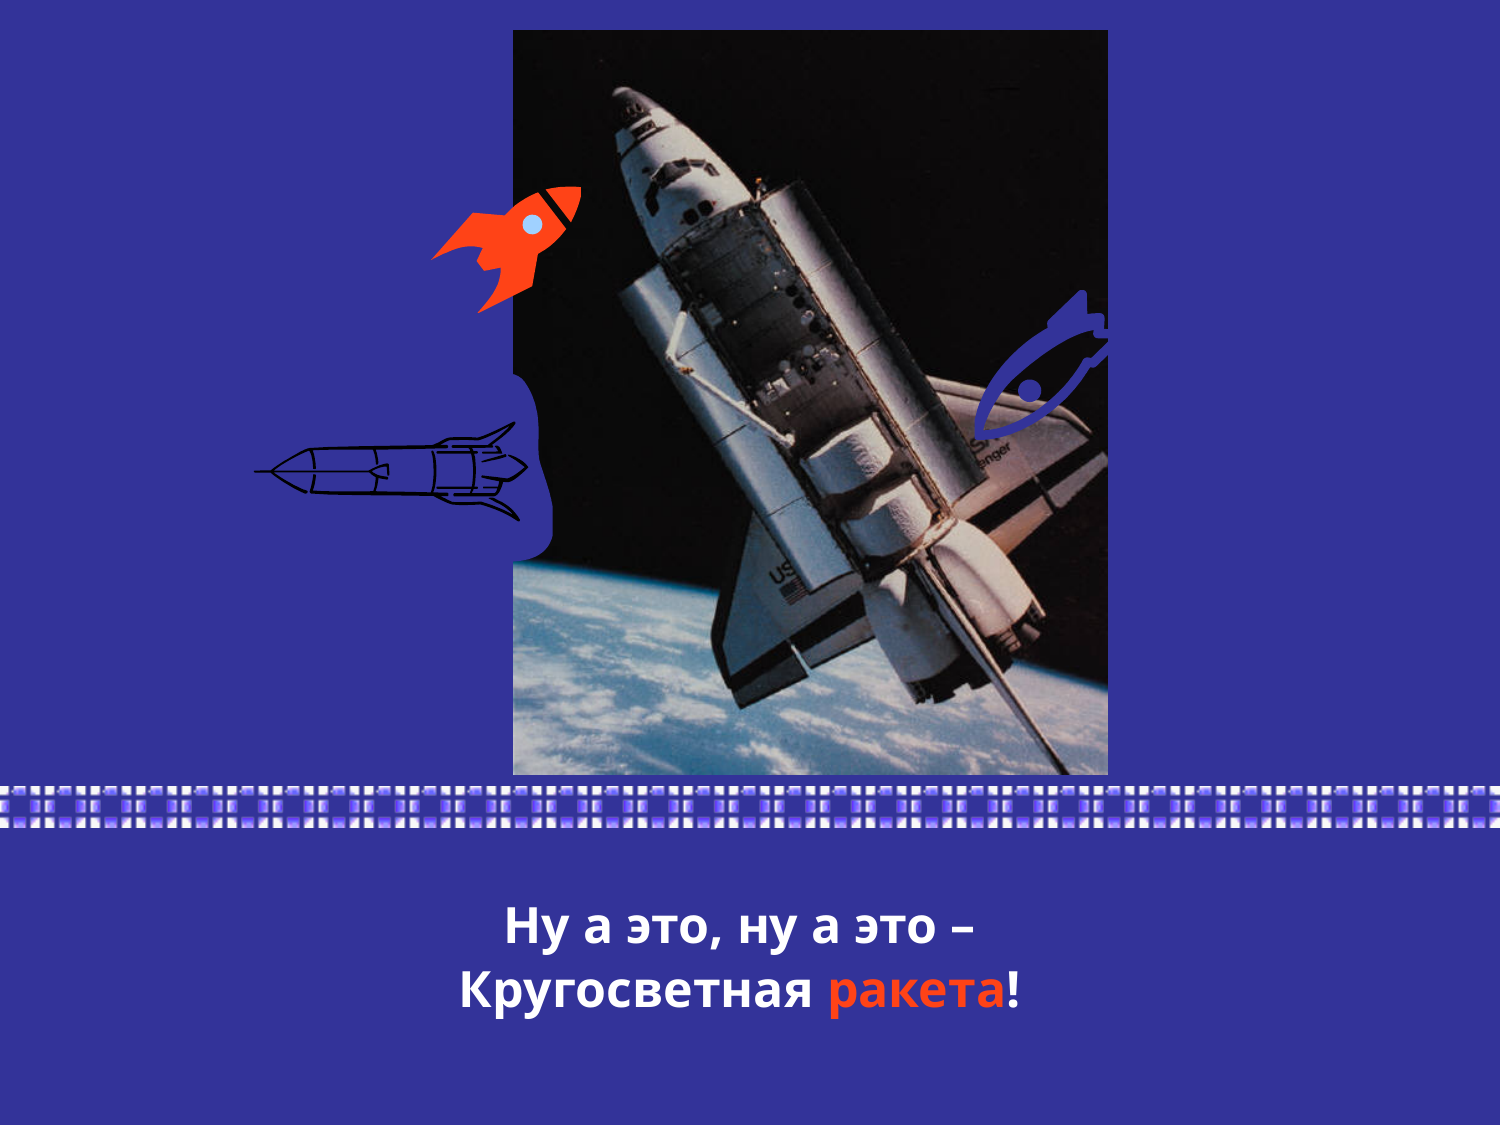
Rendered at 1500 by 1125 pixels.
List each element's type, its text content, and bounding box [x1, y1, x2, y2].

picture [0, 786, 1500, 828]
picture [974, 290, 1129, 441]
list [513, 30, 1108, 776]
text_box Ну а это, ну а это – Кругосветная ракета! [64, 893, 1415, 1076]
picture [430, 184, 582, 314]
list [302, 324, 505, 624]
